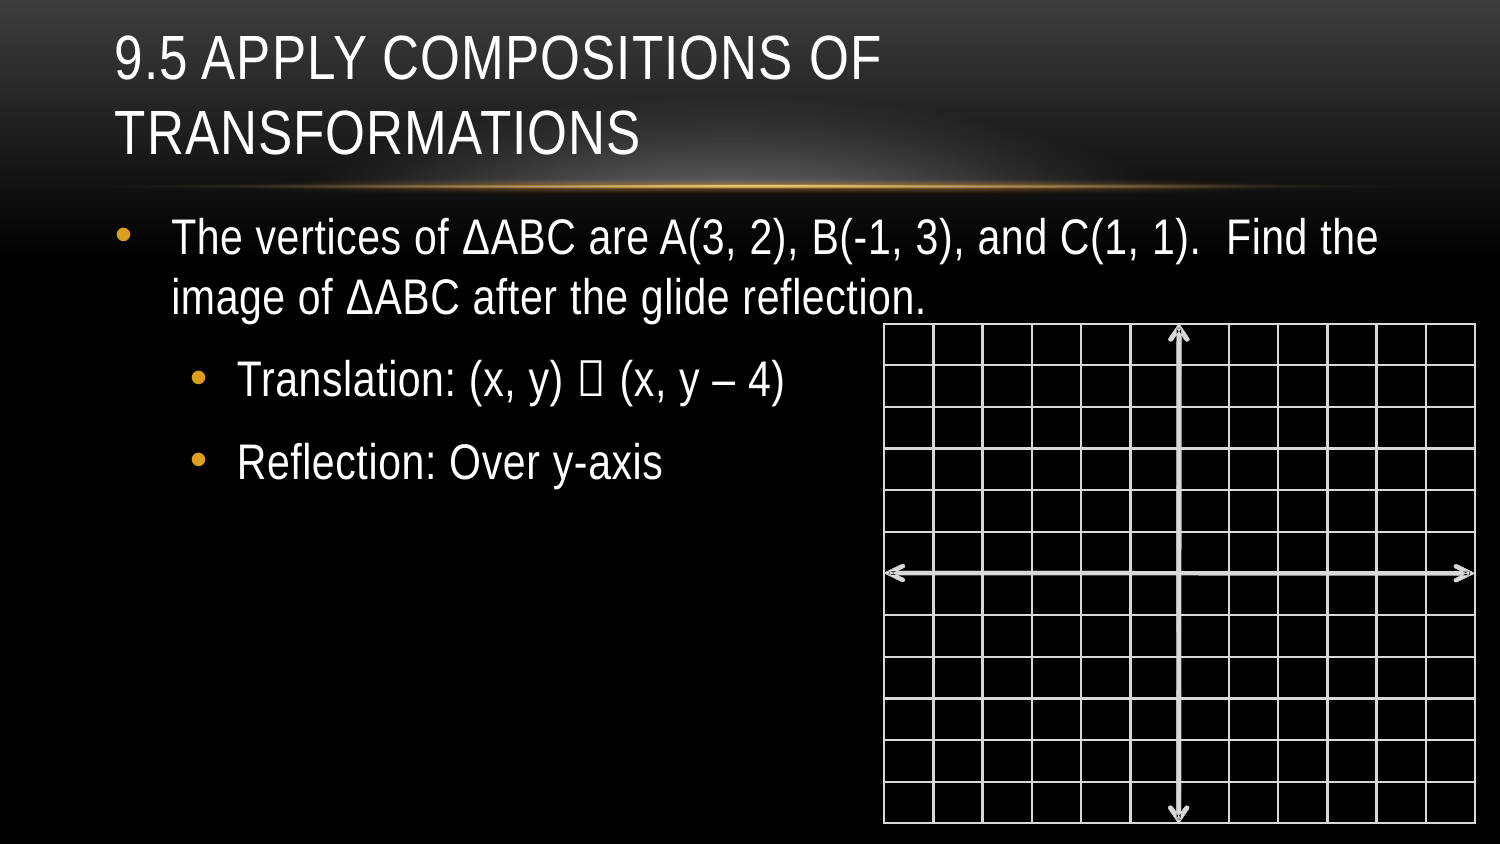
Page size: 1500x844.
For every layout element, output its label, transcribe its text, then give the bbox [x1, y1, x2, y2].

picture [0, 0, 1497, 300]
picture [862, 304, 1500, 844]
list The vertices of ΔABC are A(3, 2), B(-1, 3), and C(1, 1). Find the image of ΔABC after the glide reflection. Translation: (x, y)  (x, y – 4) Reflection: Over y-axis [99, 196, 1400, 779]
title 9.5 Apply Compositions of Transformations [99, 33, 1400, 175]
